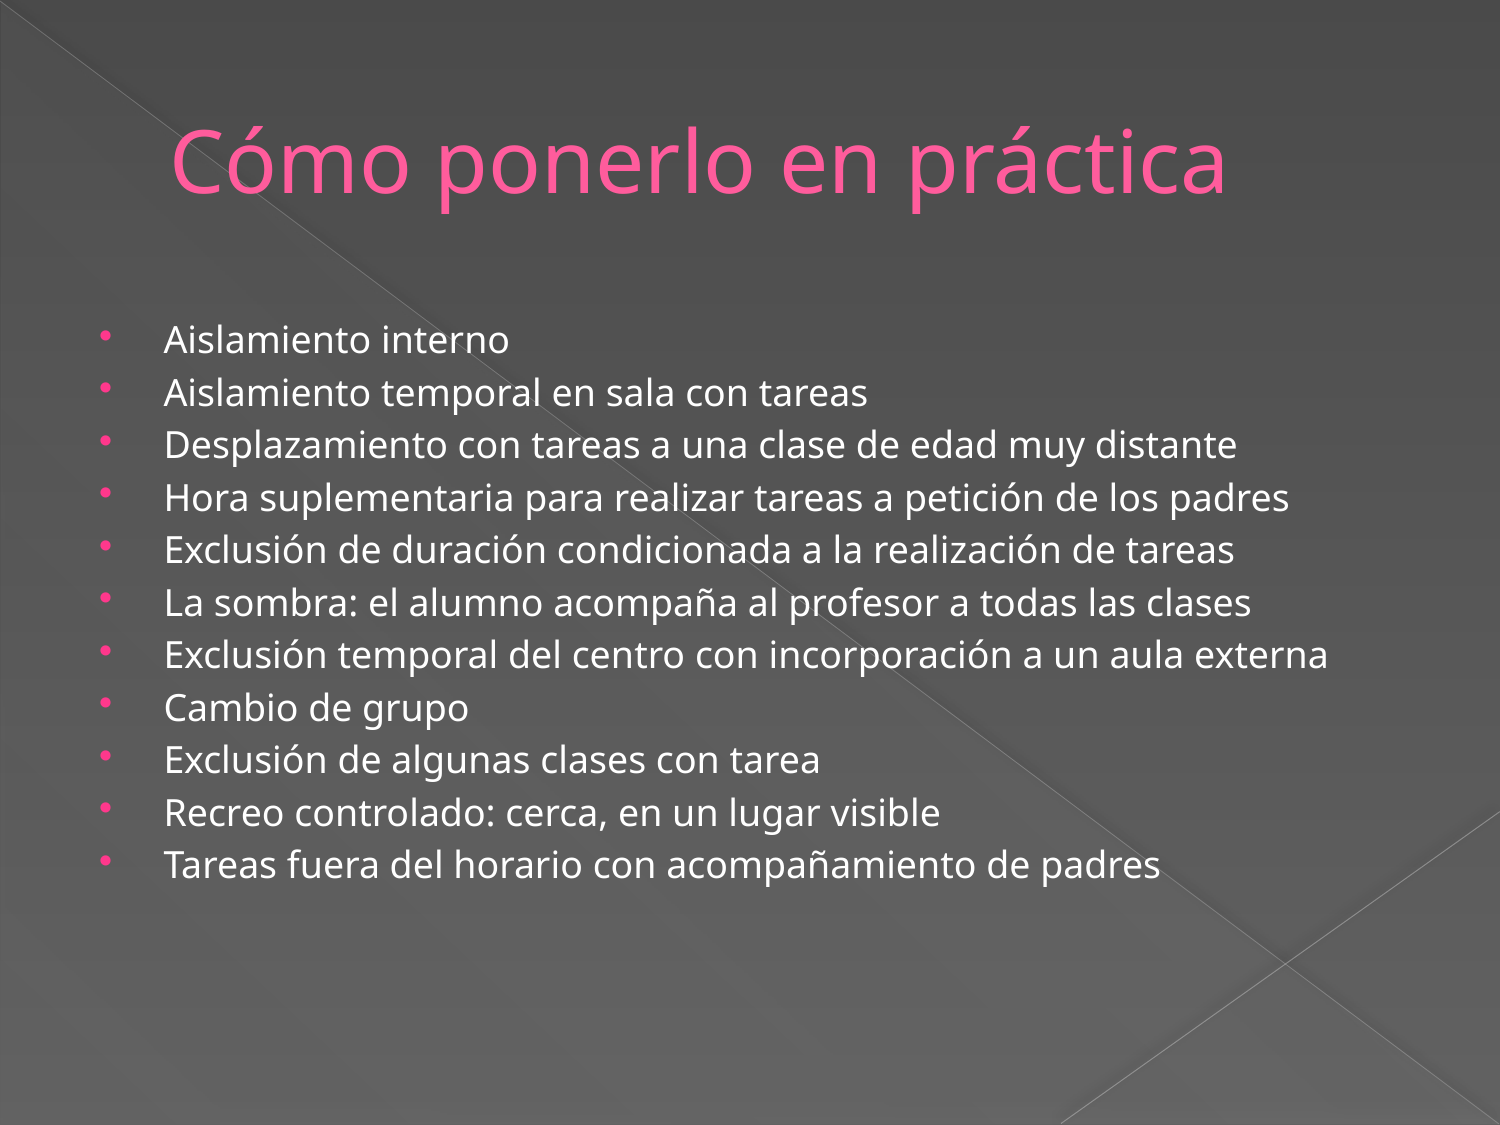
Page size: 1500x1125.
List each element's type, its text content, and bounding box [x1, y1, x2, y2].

title Cómo ponerlo en práctica [75, 43, 1425, 274]
list Aislamiento interno Aislamiento temporal en sala con tareas Desplazamiento con tareas a una clase de edad muy distante Hora suplementaria para realizar tareas a petición de los padres Exclusión de duración condicionada a la realización de tareas La sombra: el alumno acompaña al profesor a todas las clases Exclusión temporal del centro con incorporación a un aula externa Cambio de grupo Exclusión de algunas clases con tarea Recreo controlado: cerca, en un lugar visible Tareas fuera del horario con acompañamiento de padres [74, 308, 1426, 1060]
